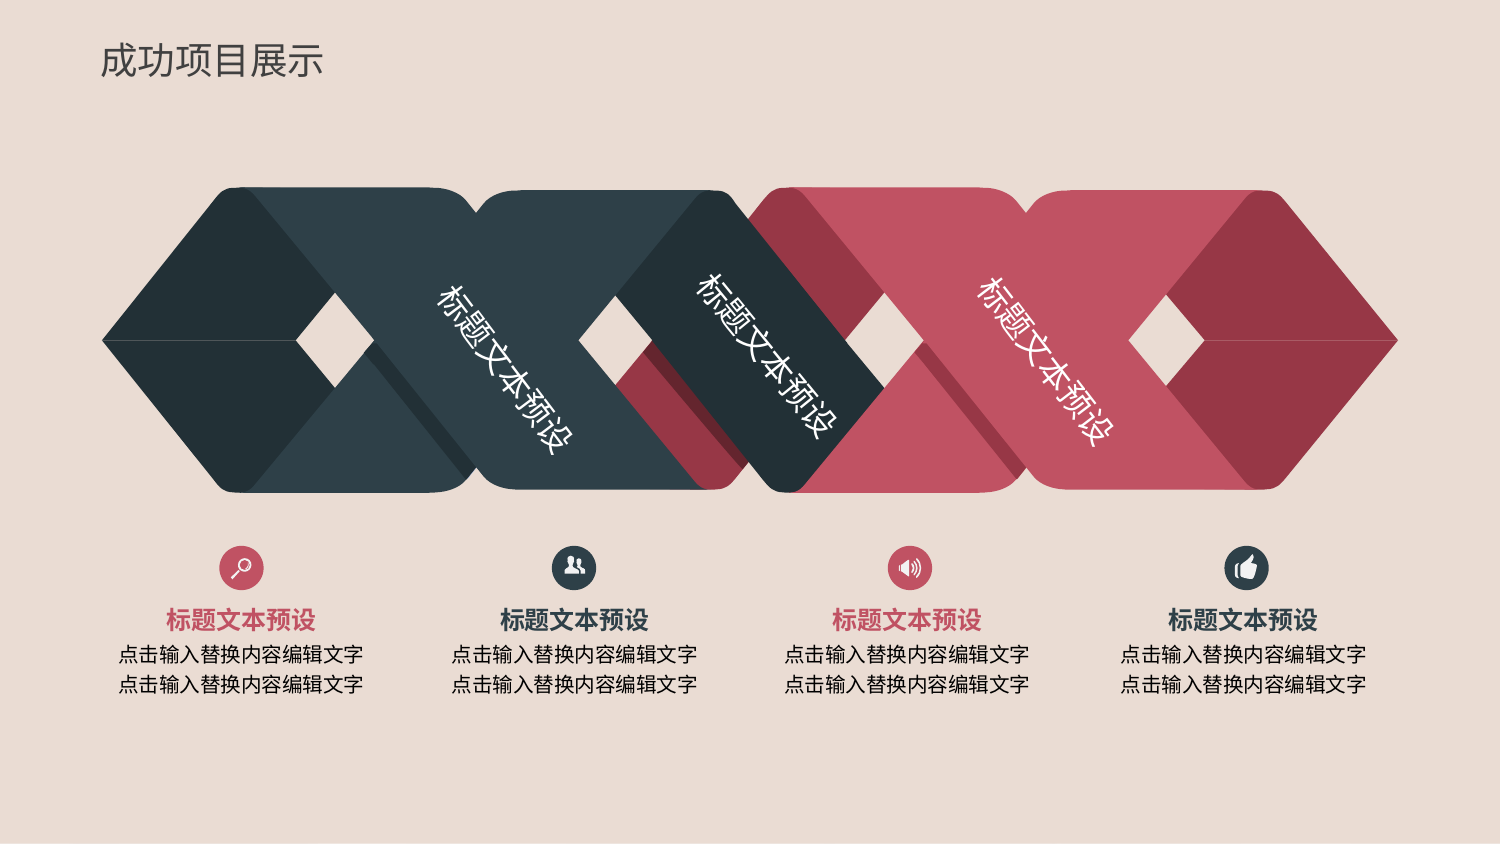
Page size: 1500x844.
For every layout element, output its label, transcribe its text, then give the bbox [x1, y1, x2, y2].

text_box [767, 602, 1047, 697]
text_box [1224, 545, 1269, 591]
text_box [101, 187, 1399, 493]
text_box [219, 545, 264, 591]
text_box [551, 545, 597, 591]
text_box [1104, 602, 1384, 697]
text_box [101, 602, 382, 697]
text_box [435, 602, 715, 697]
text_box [887, 545, 933, 591]
text_box 成功项目展示 [100, 28, 450, 91]
